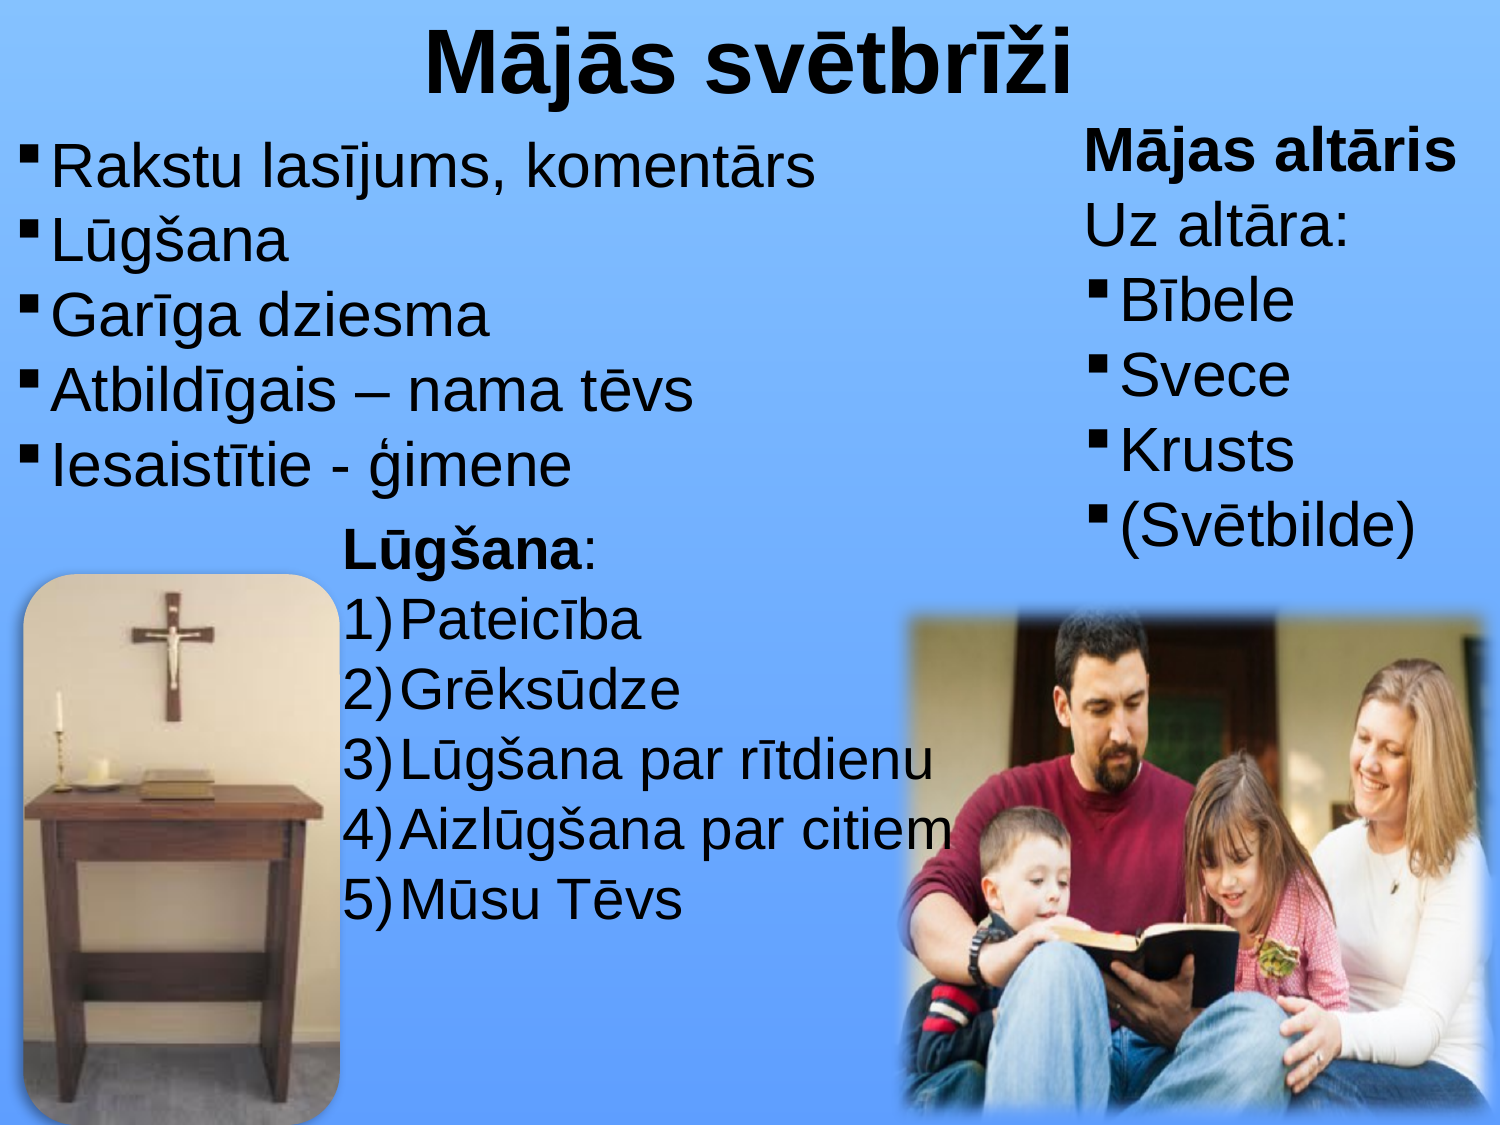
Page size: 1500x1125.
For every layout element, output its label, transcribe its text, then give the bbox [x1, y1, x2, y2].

title Mājās svētbrīži [0, 0, 1500, 114]
text_box Lūgšana: Pateicība Grēksūdze Lūgšana par rītdienu Aizlūgšana par citiem Mūsu Tēvs [328, 503, 1078, 939]
picture [23, 573, 341, 1125]
picture [890, 597, 1500, 1125]
text_box Rakstu lasījums, komentārs Lūgšana Garīga dziesma Atbildīgais – nama tēvs Iesaistītie - ģimene [0, 117, 1068, 507]
text_box Mājas altāris Uz altāra: Bībele Svece Krusts (Svētbilde) [1068, 101, 1500, 567]
